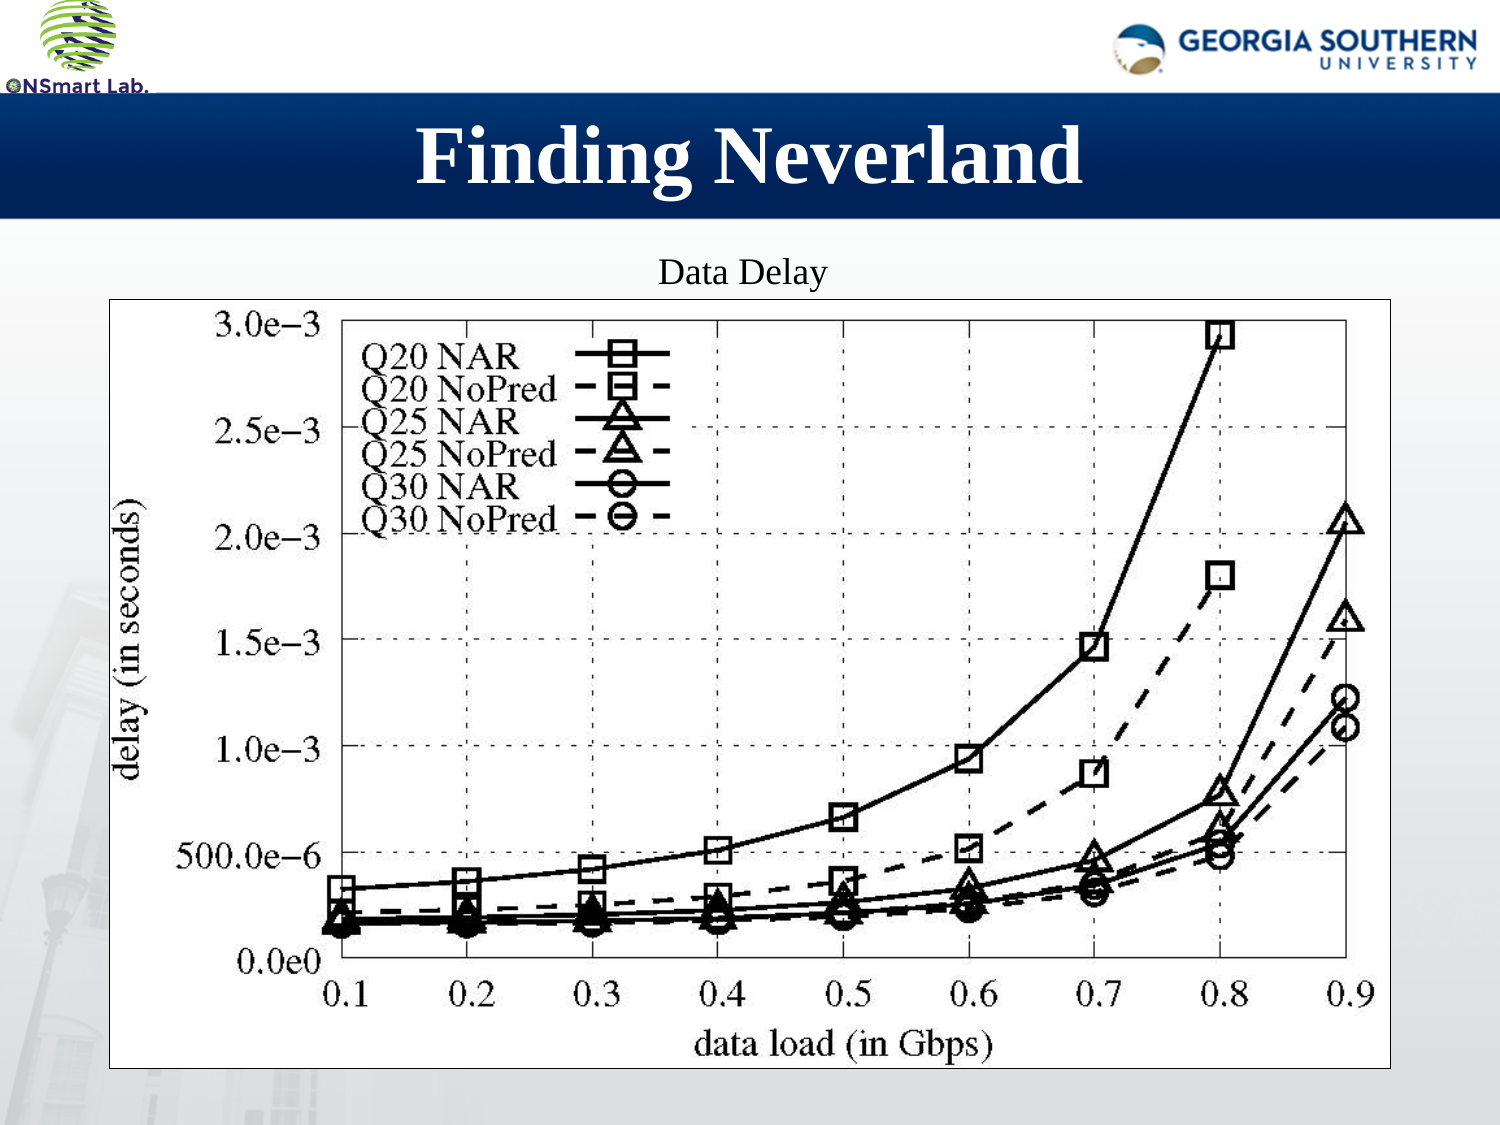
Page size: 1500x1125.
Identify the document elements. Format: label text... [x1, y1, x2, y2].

picture [0, 0, 1500, 1125]
title Finding Neverland [75, 56, 1425, 244]
text_box Data Delay [643, 239, 844, 298]
